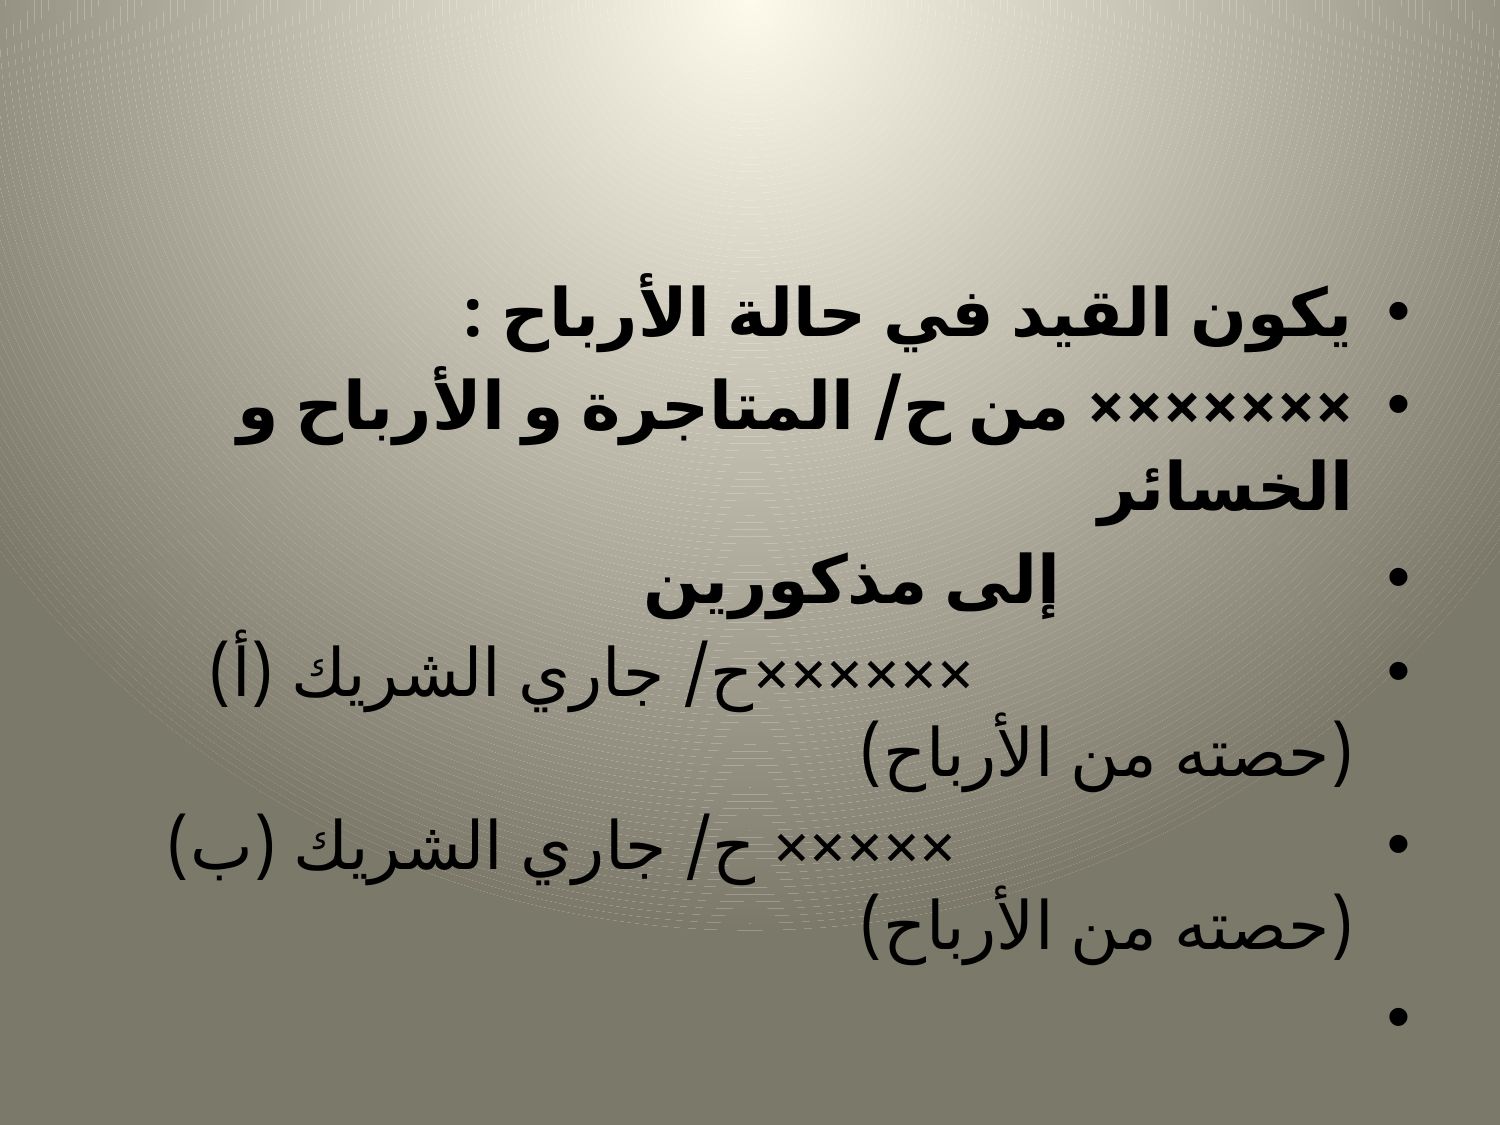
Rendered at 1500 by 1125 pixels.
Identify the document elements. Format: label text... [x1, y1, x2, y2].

list يكون القيد في حالة الأرباح : ××××××× من ح/ المتاجرة و الأرباح و الخسائر إلى مذكورين ××××××ح/ جاري الشريك (أ) (حصته من الأرباح) ××××× ح/ جاري الشريك (ب) (حصته من الأرباح) [75, 262, 1425, 1005]
